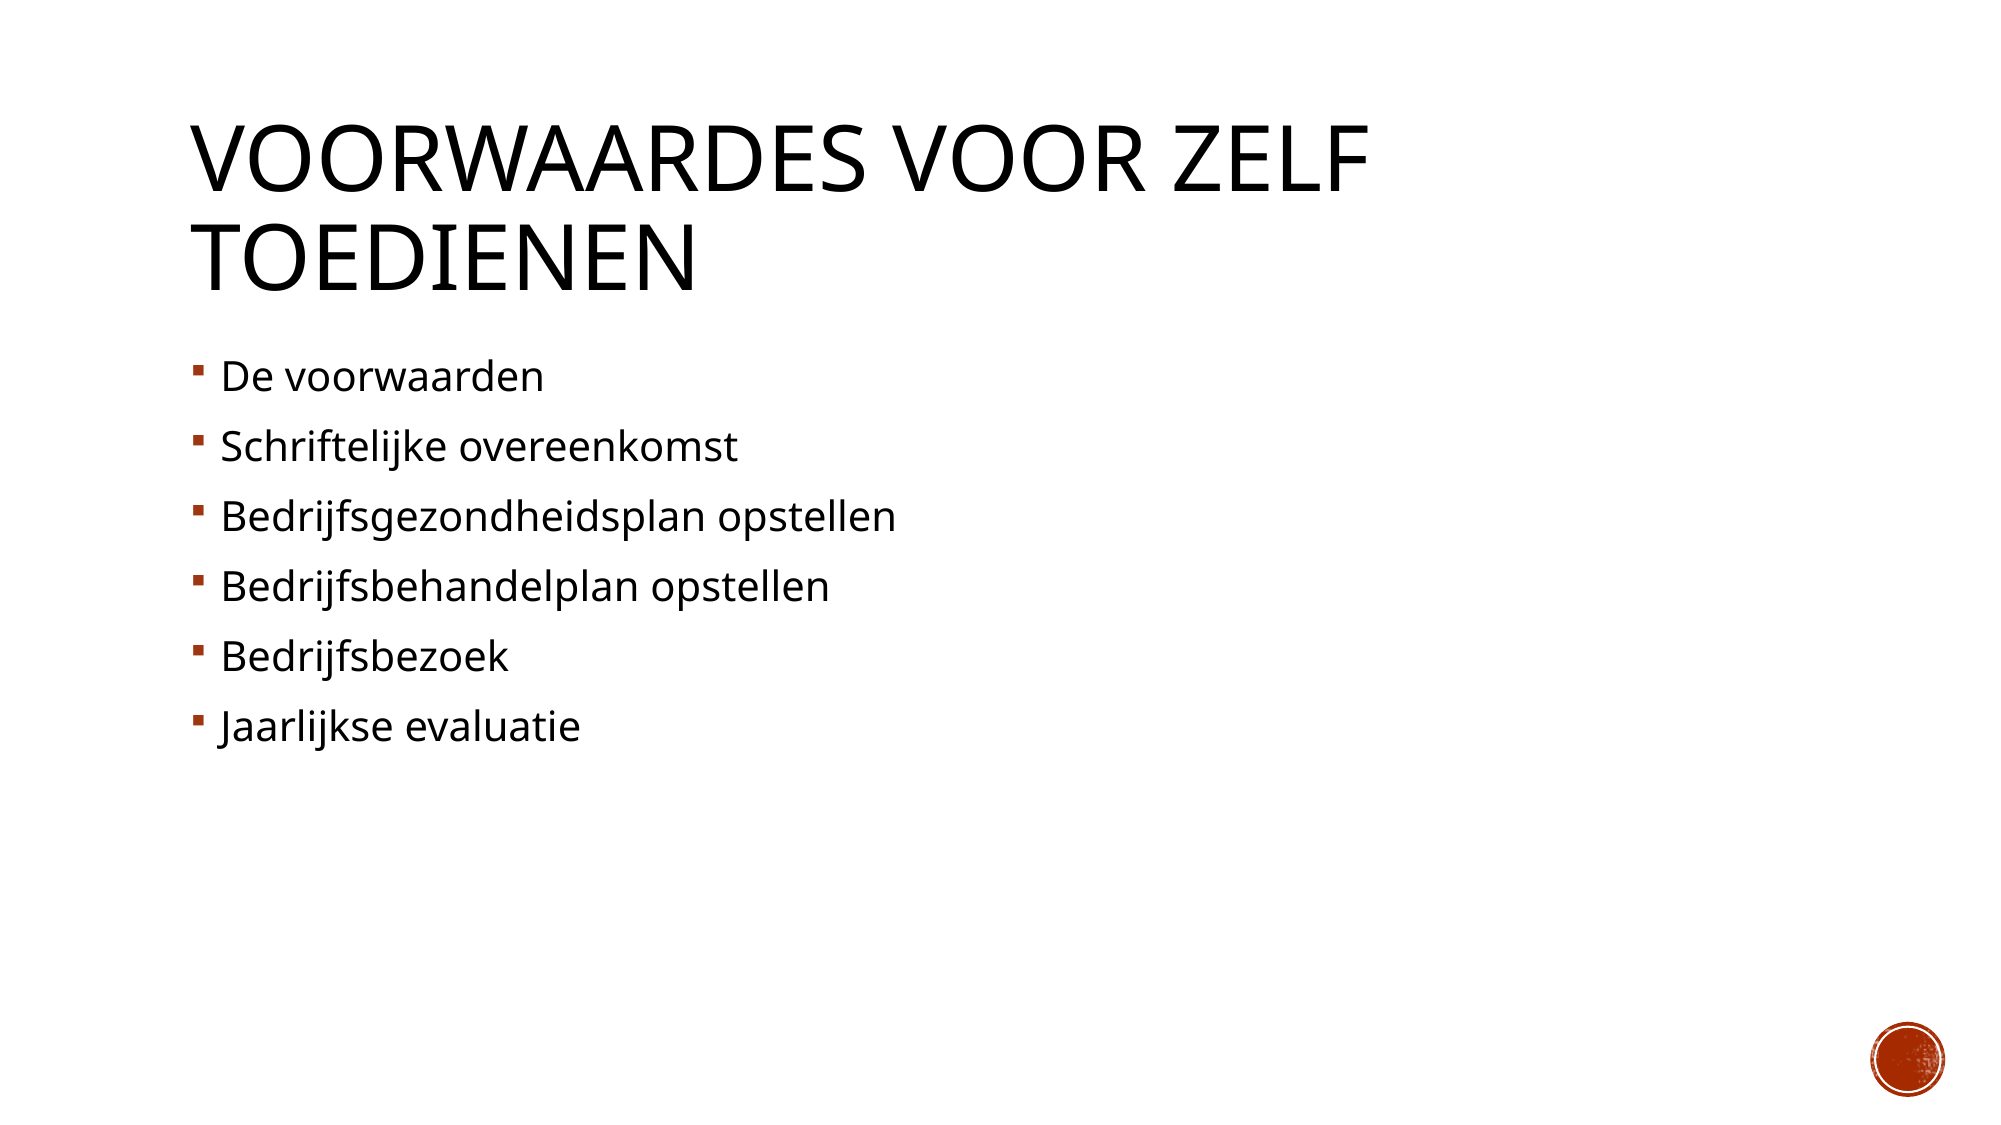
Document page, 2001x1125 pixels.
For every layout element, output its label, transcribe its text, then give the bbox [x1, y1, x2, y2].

title Voorwaardes voor zelf toedienen [175, 79, 1826, 344]
list De voorwaarden Schriftelijke overeenkomst Bedrijfsgezondheidsplan opstellen Bedrijfsbehandelplan opstellen Bedrijfsbezoek Jaarlijkse evaluatie [175, 348, 1826, 1013]
